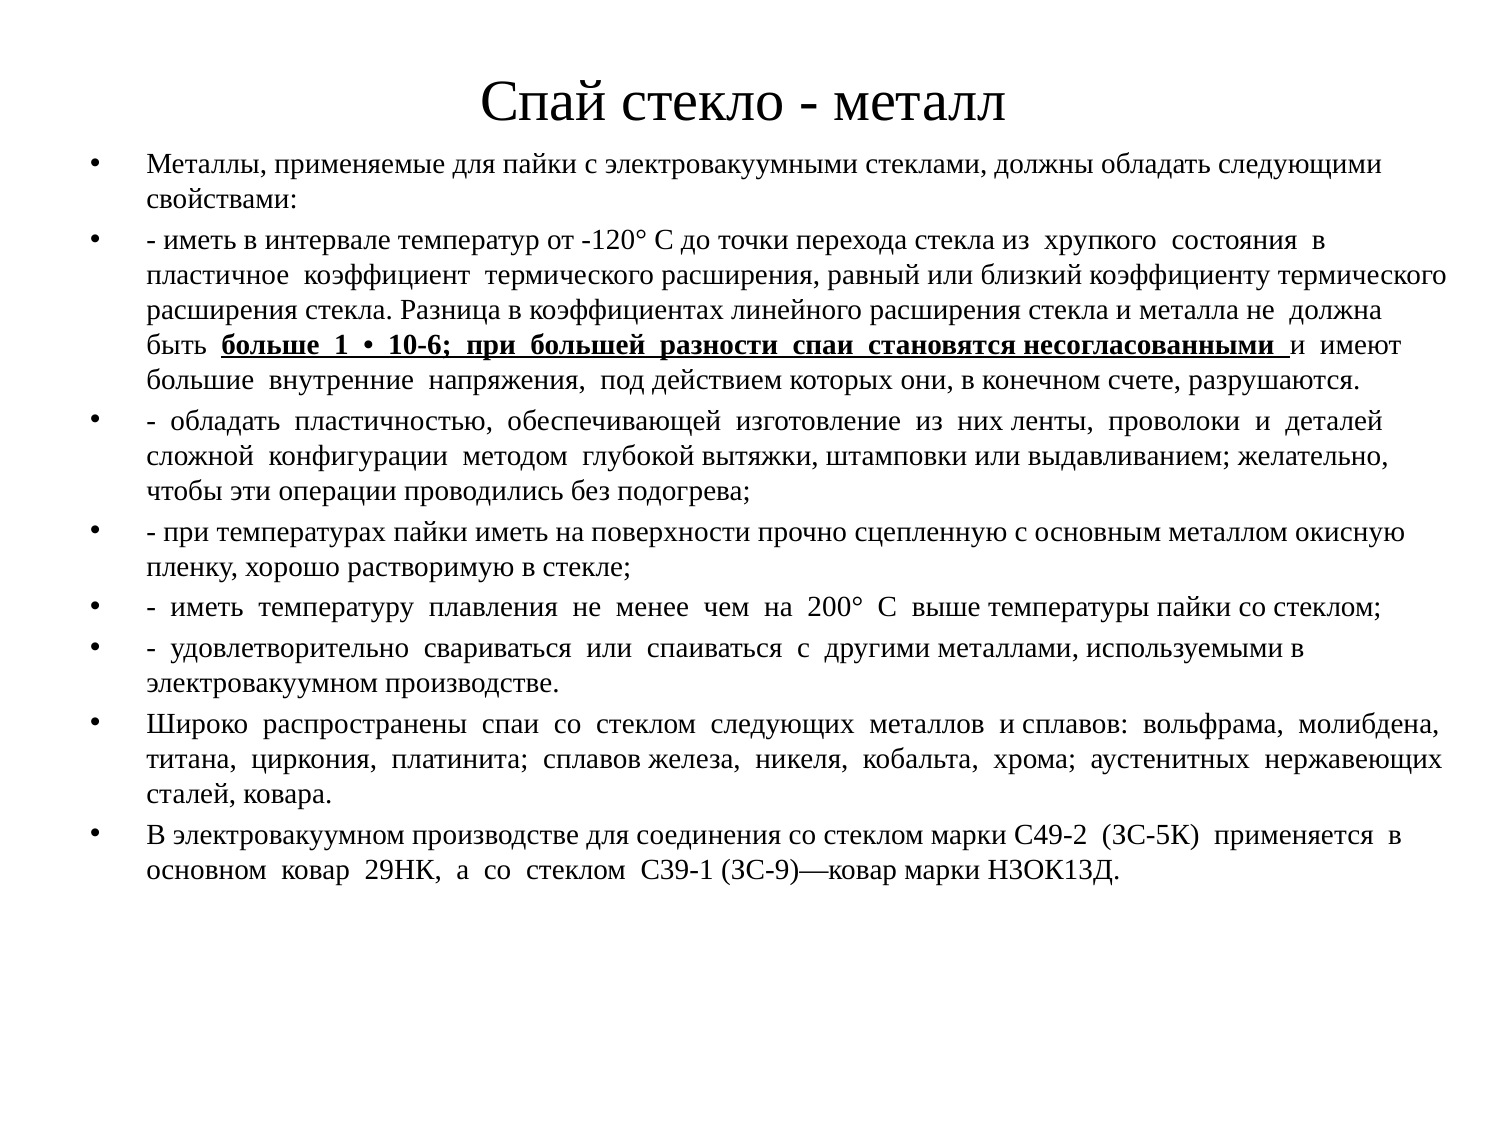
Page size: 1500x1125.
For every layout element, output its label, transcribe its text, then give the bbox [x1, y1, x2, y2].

list Металлы, применяемые для пайки с электровакуумными стеклами, должны обладать следующими свойствами: - иметь в интервале температур от -120° С до точки перехода стекла из хрупкого состояния в пластичное коэффициент термического расширения, равный или близкий коэффициенту термического расширения стекла. Разница в коэффициентах линейного расширения стекла и металла не должна быть больше 1 • 10-6; при большей разности спаи становятся несогласованными и имеют большие внутренние напряжения, под действием которых они, в конечном счете, разрушаются. - обладать пластичностью, обеспечивающей изготовление из них ленты, проволоки и деталей сложной конфигурации методом глубокой вытяжки, штамповки или выдавливанием; желательно, чтобы эти операции проводились без подогрева; - при температурах пайки иметь на поверхности прочно сцепленную с основным металлом окисную пленку, хорошо растворимую в стекле; - иметь температуру плавления не менее чем на 200° С выше температуры пайки со стеклом; - удовлетворительно свариваться или спаиваться с другими металлами, используемыми в электровакуумном производстве. Широко распространены спаи со стеклом следующих металлов и сплавов: вольфрама, молибдена, титана, циркония, платинита; сплавов железа, никеля, кобальта, хрома; аустенитных нержавеющих сталей, ковара. В электровакуумном производстве для соединения со стеклом марки С49-2 (ЗС-5К) применяется в основном ковар 29НК, а со стеклом С39-1 (ЗС-9)—ковар марки Н3ОК13Д. [75, 137, 1471, 1047]
title Спай стекло - металл [75, 45, 1412, 137]
